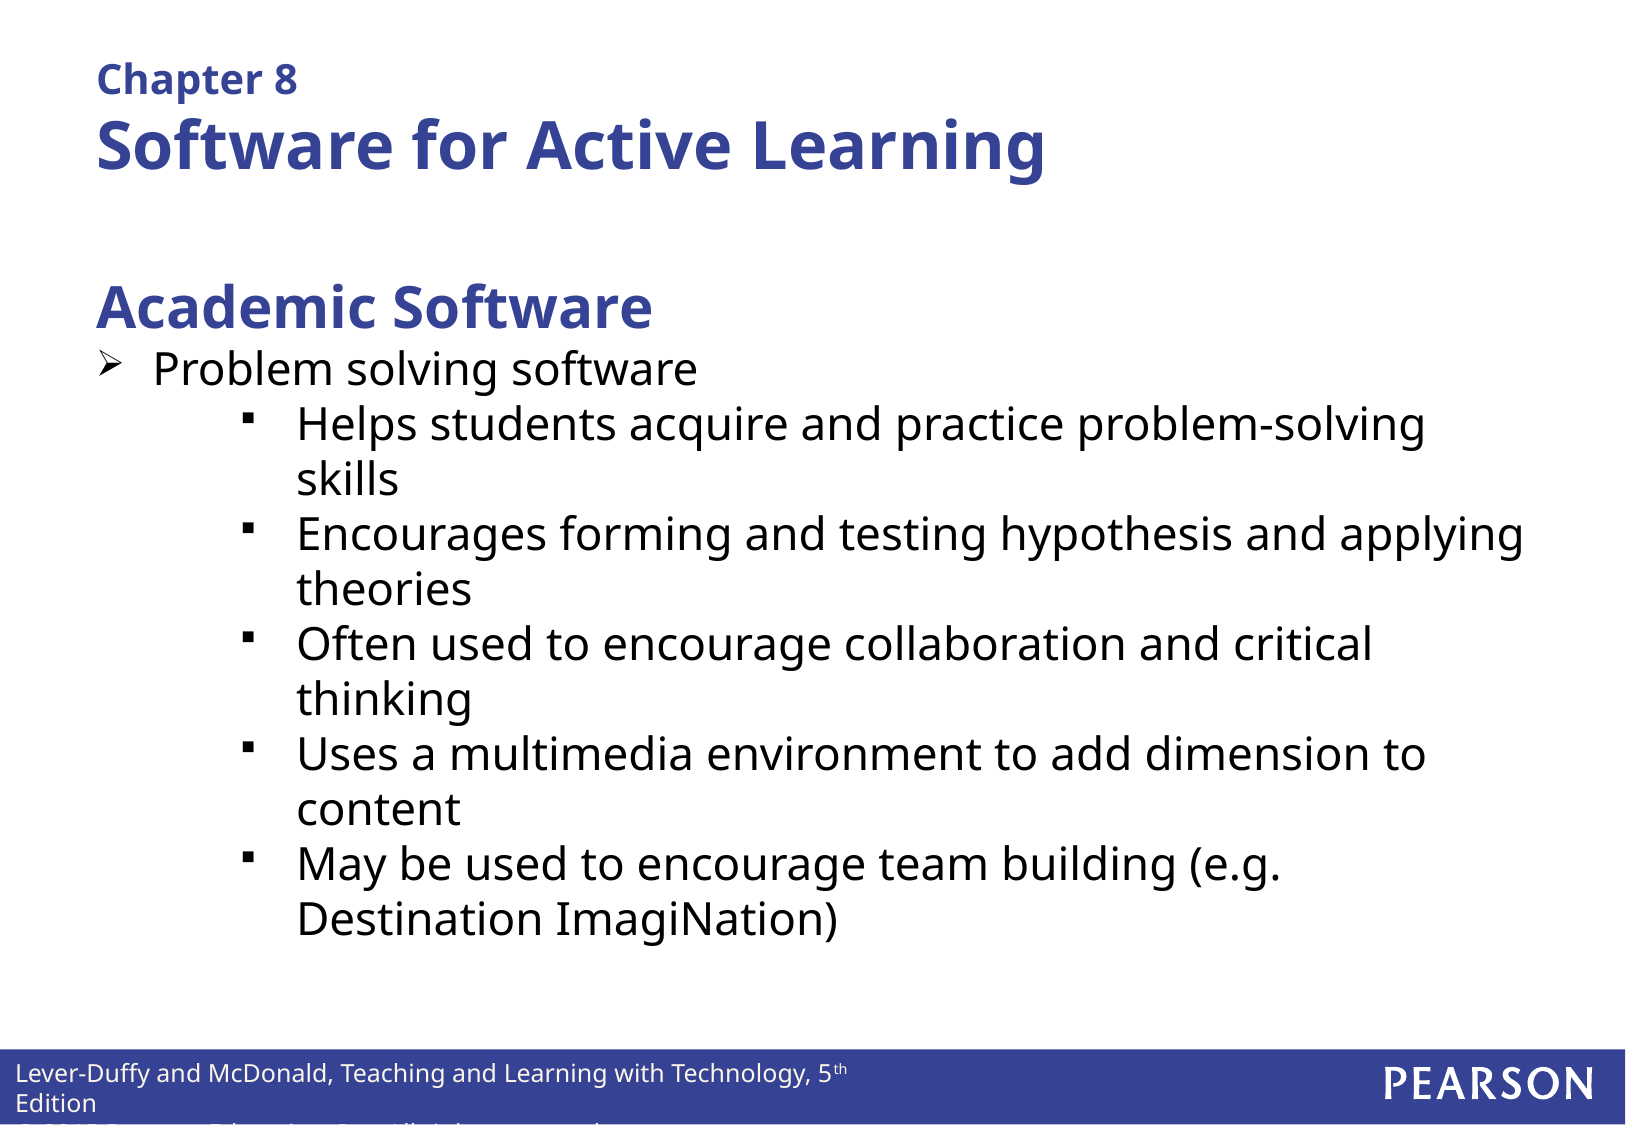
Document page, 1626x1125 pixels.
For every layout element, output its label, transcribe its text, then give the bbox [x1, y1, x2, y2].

title Chapter 8 Software for Active Learning [81, 45, 1544, 233]
list Academic Software Problem solving software Helps students acquire and practice problem-solving skills Encourages forming and testing hypothesis and applying theories Often used to encourage collaboration and critical thinking Uses a multimedia environment to add dimension to content May be used to encourage team building (e.g. Destination ImagiNation) [81, 262, 1544, 1005]
